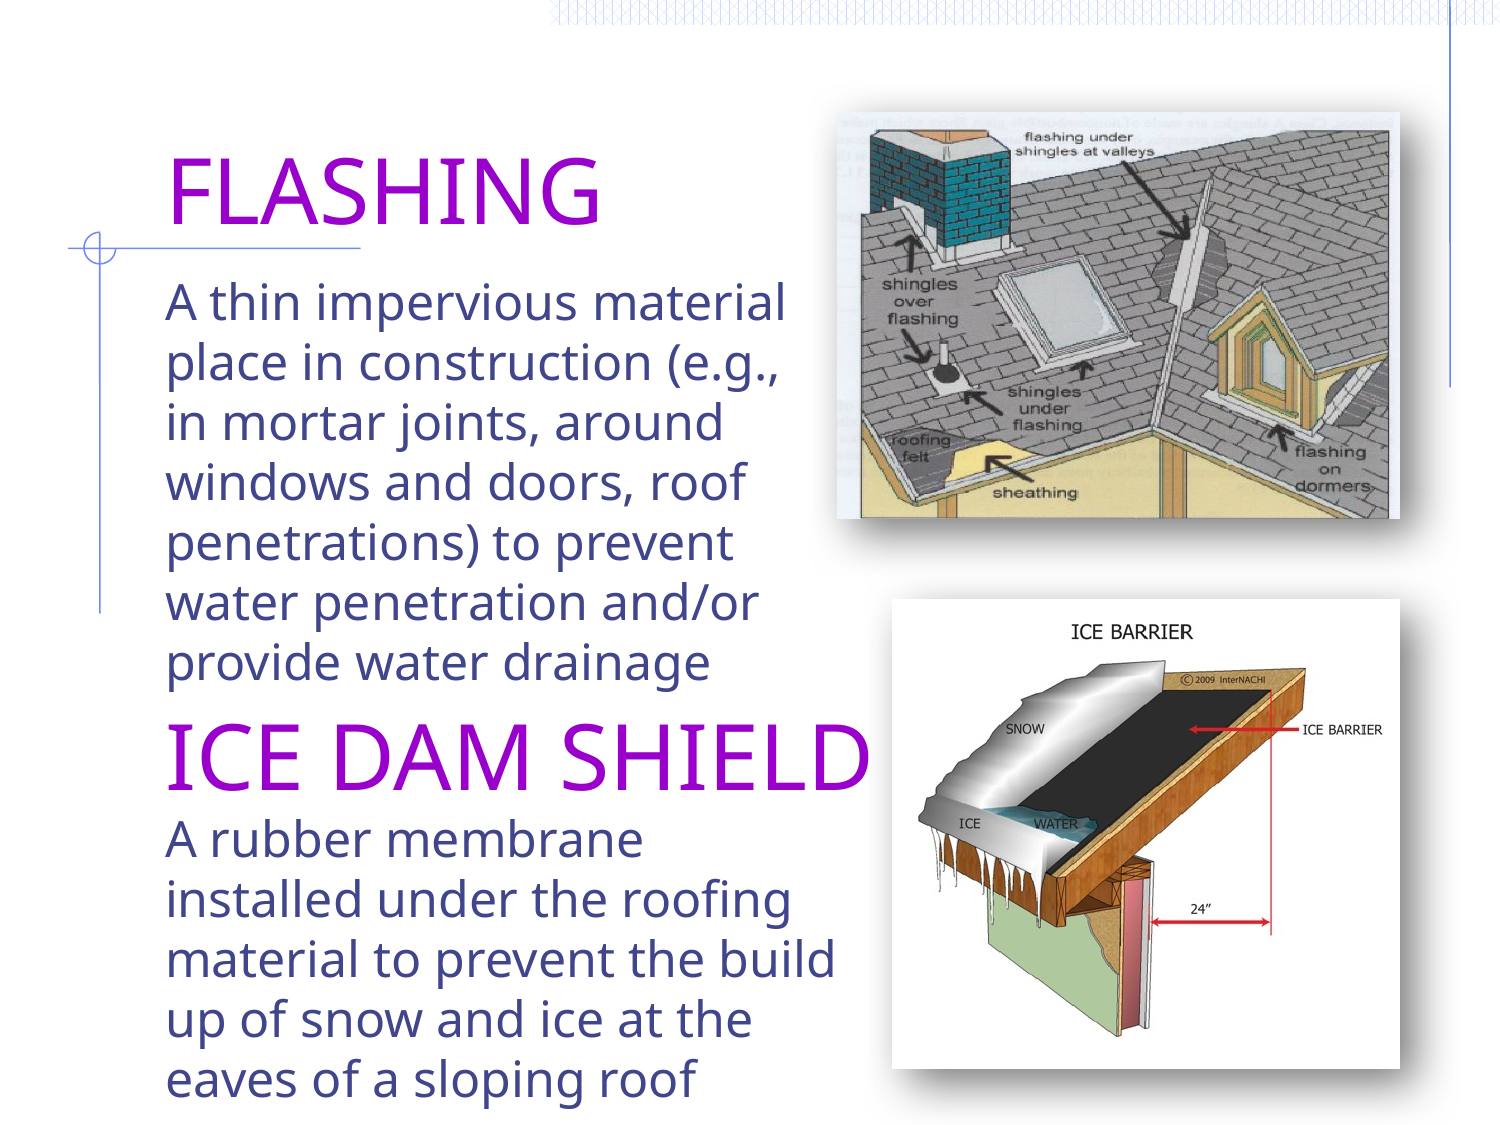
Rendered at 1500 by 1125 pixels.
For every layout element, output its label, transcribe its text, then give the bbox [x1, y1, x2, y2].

list ICE DAM SHIELD [150, 561, 950, 817]
list FLASHING [150, 99, 738, 250]
picture [837, 112, 1401, 519]
picture [892, 599, 1401, 1069]
list A thin impervious material place in construction (e.g., in mortar joints, around windows and doors, roof penetrations) to prevent water penetration and/or provide water drainage [150, 262, 838, 561]
list A rubber membrane installed under the roofing material to prevent the build up of snow and ice at the eaves of a sloping roof [150, 800, 870, 1113]
